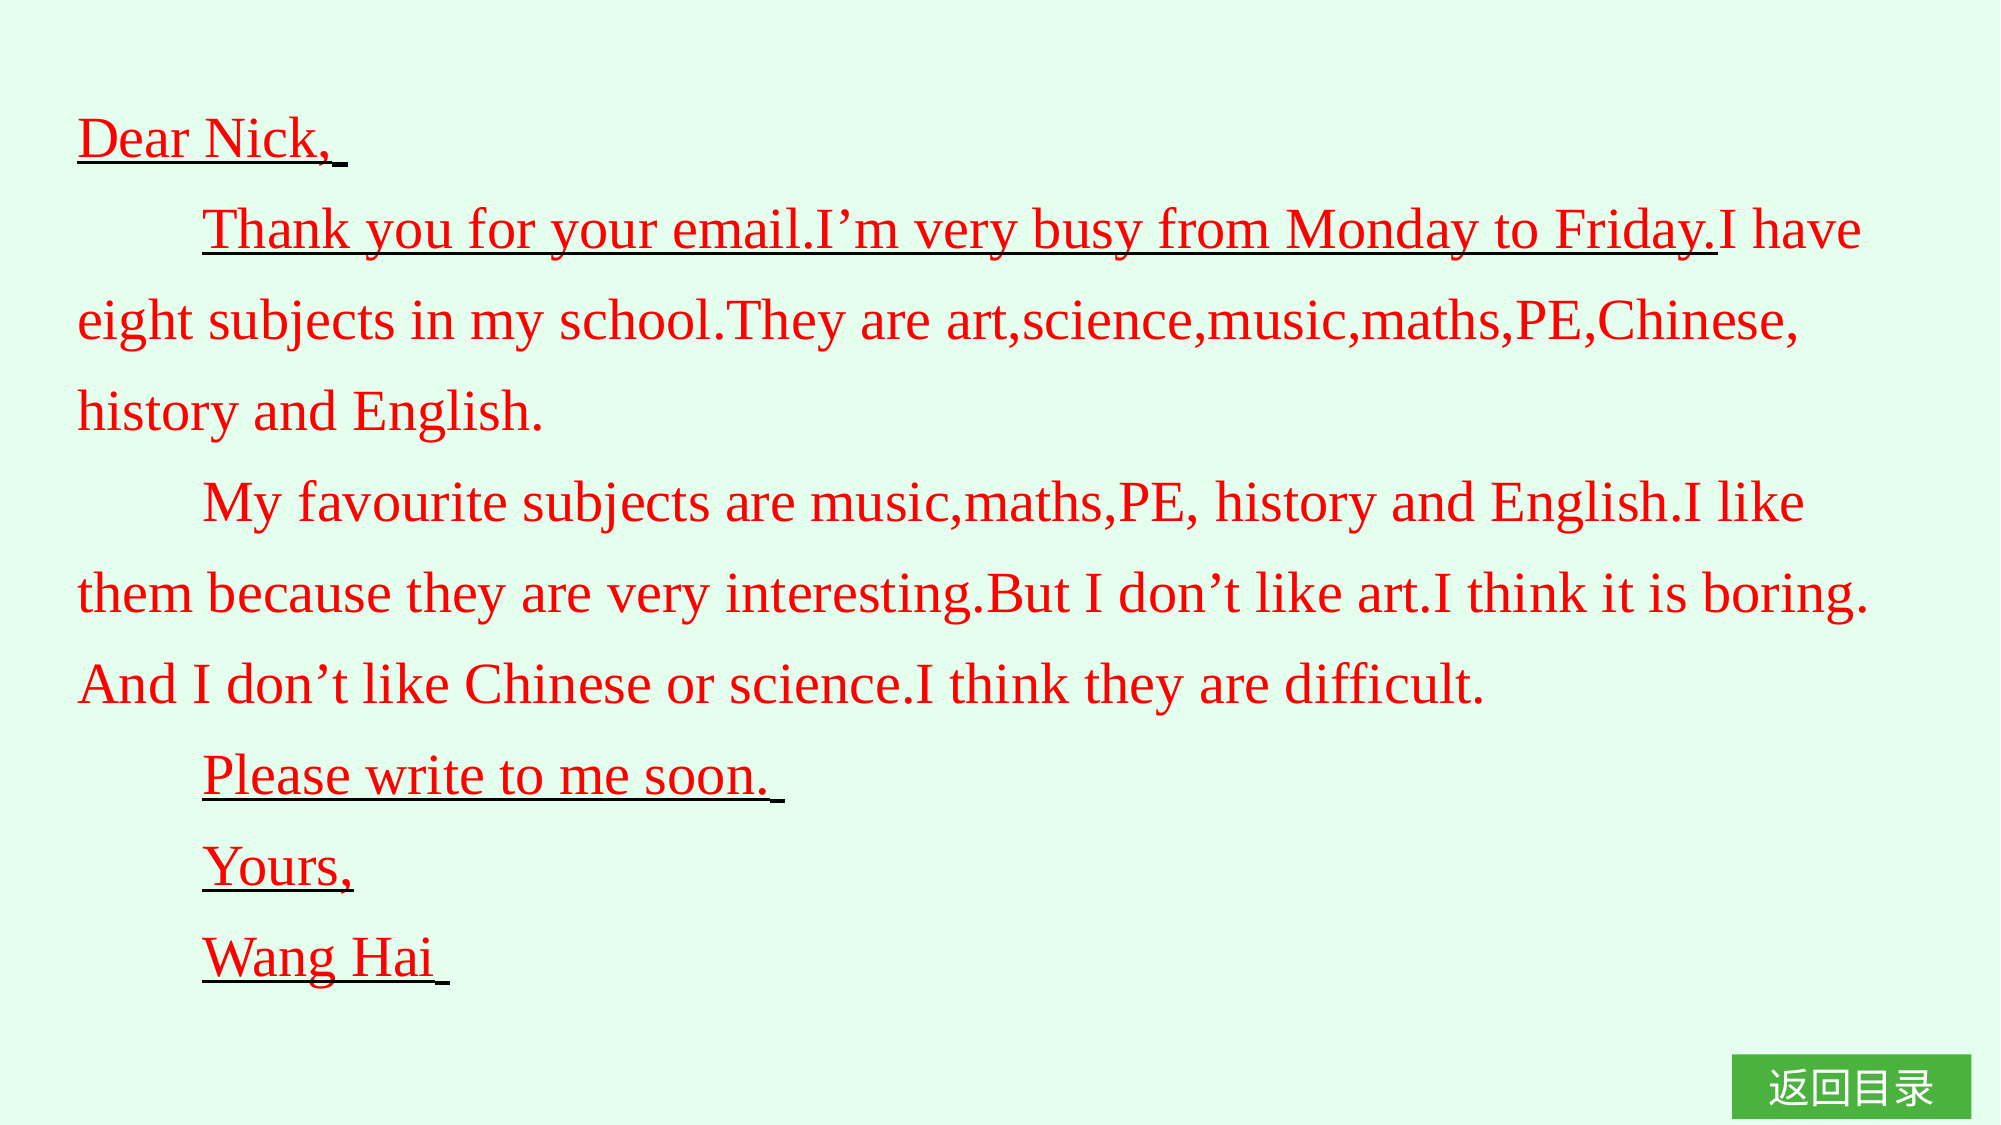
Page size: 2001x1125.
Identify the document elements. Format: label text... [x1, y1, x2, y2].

text_box Dear Nick, Thank you for your email.I’m very busy from Monday to Friday.I have eight subjects in my school.They are art,science,music,maths,PE,Chinese, history and English. My favourite subjects are music,maths,PE, history and English.I like them because they are very interesting.But I don’t like art.I think it is boring. And I don’t like Chinese or science.I think they are difficult. Please write to me soon. Yours, Wang Hai [62, 70, 1938, 996]
